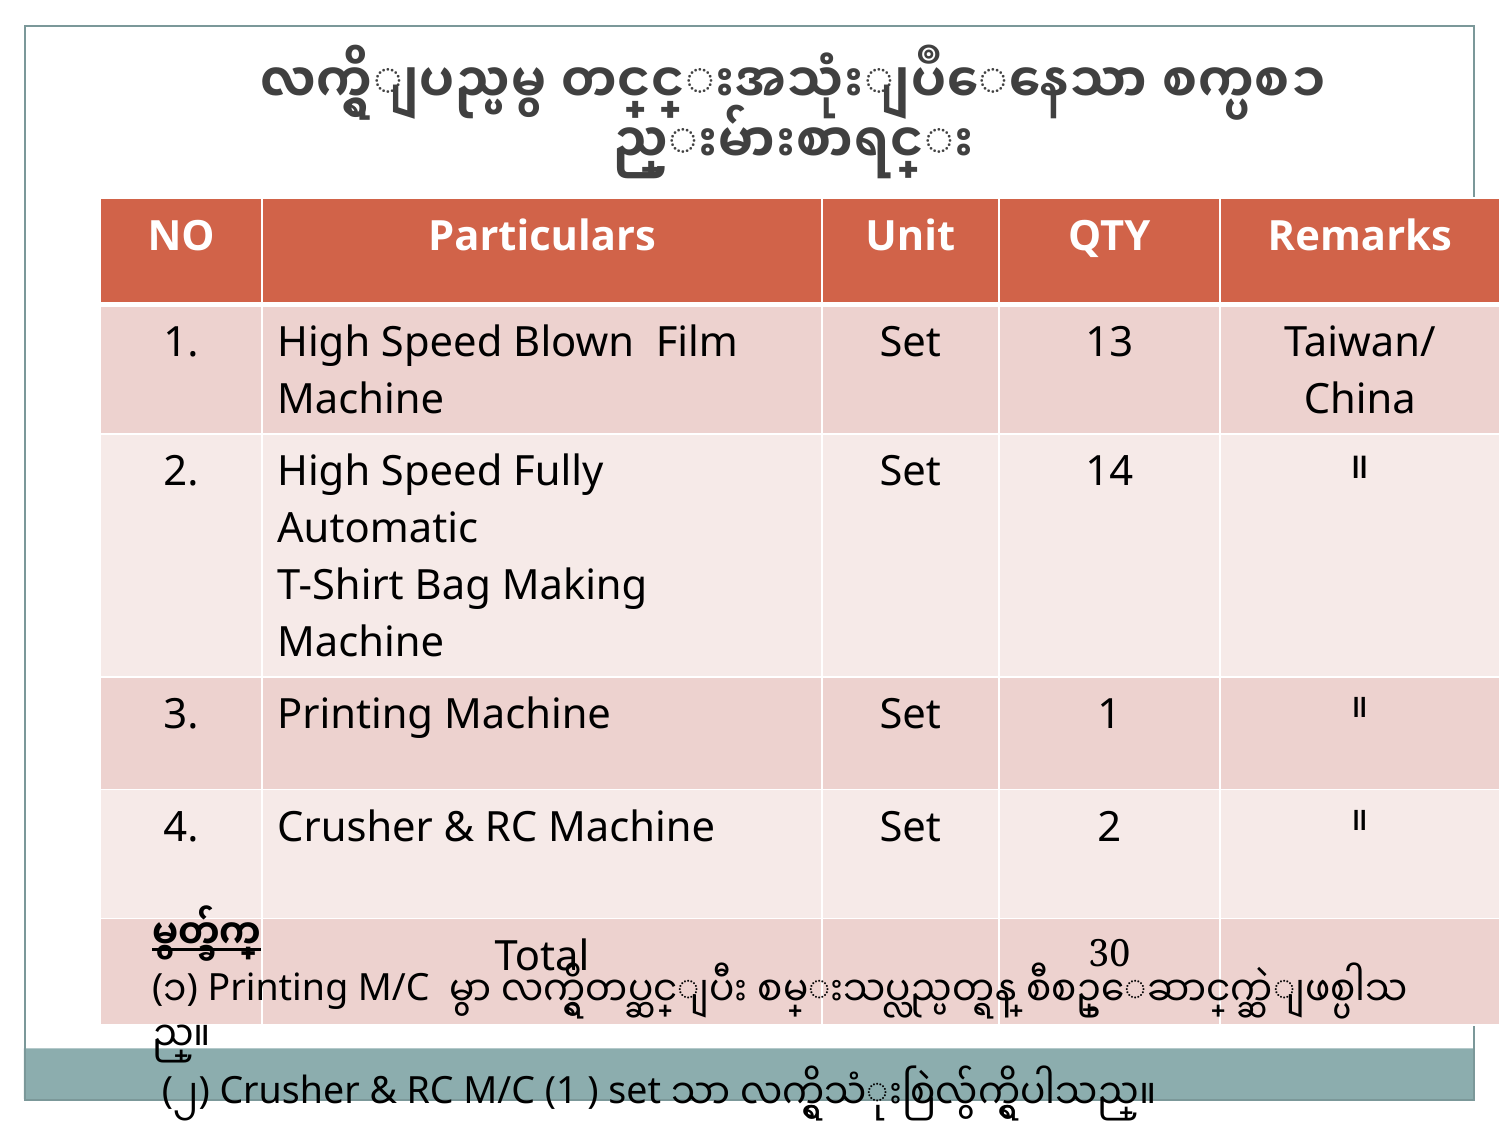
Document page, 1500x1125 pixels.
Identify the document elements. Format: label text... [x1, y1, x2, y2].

table_cell [101, 919, 137, 1024]
table_cell Set [823, 435, 998, 676]
table_cell Taiwan/ China [1221, 307, 1499, 433]
table_header QTY [1000, 199, 1219, 302]
table_cell 14 [1000, 435, 1219, 676]
table_cell Set [823, 678, 998, 789]
table_cell ။ [1221, 435, 1499, 676]
table_header Remarks [1221, 199, 1499, 302]
table_cell 1 [1000, 678, 1219, 789]
table_header NO [101, 199, 261, 302]
table_cell 3. [101, 678, 261, 789]
table_cell 1. [101, 307, 261, 433]
table_cell High Speed Blown Film Machine [263, 307, 821, 433]
table_cell High Speed Fully Automatic T-Shirt Bag Making Machine [263, 435, 821, 676]
text_box လက္ရွိျပည္ပမွ တင္သြင္းအသုံးျပဳေနေသာ စက္ပစၥည္းမ်ားစာရင္း [224, 37, 1363, 173]
table_cell Crusher & RC Machine [263, 790, 821, 898]
table_cell 13 [1000, 307, 1219, 433]
table_cell ။ [1221, 790, 1499, 918]
table_header Particulars [263, 199, 821, 302]
table_cell ။ [1221, 678, 1499, 789]
table_header Unit [823, 199, 998, 302]
table_cell Set [823, 790, 998, 898]
table_cell 2. [101, 435, 261, 676]
table_cell [1425, 919, 1499, 1024]
table_cell 4. [101, 790, 261, 918]
text_box မွတ္ခ်က္ (၁) Printing M/C မွာ လက္ရွိတပ္ဆင္ျပီး စမ္းသပ္လည္ပတ္ရန္ စီစဥ္ေဆာင္ရြက္ဆဲျဖစ္ပါသည္။ (၂) Crusher & RC M/C (1 ) set သာ လက္ရွိသံုးစြဲလွ်က္ရွိပါသည္။ [137, 898, 1425, 1118]
table_cell Printing Machine [263, 678, 821, 789]
table_cell 2 [1000, 790, 1219, 898]
table_cell Set [823, 307, 998, 433]
